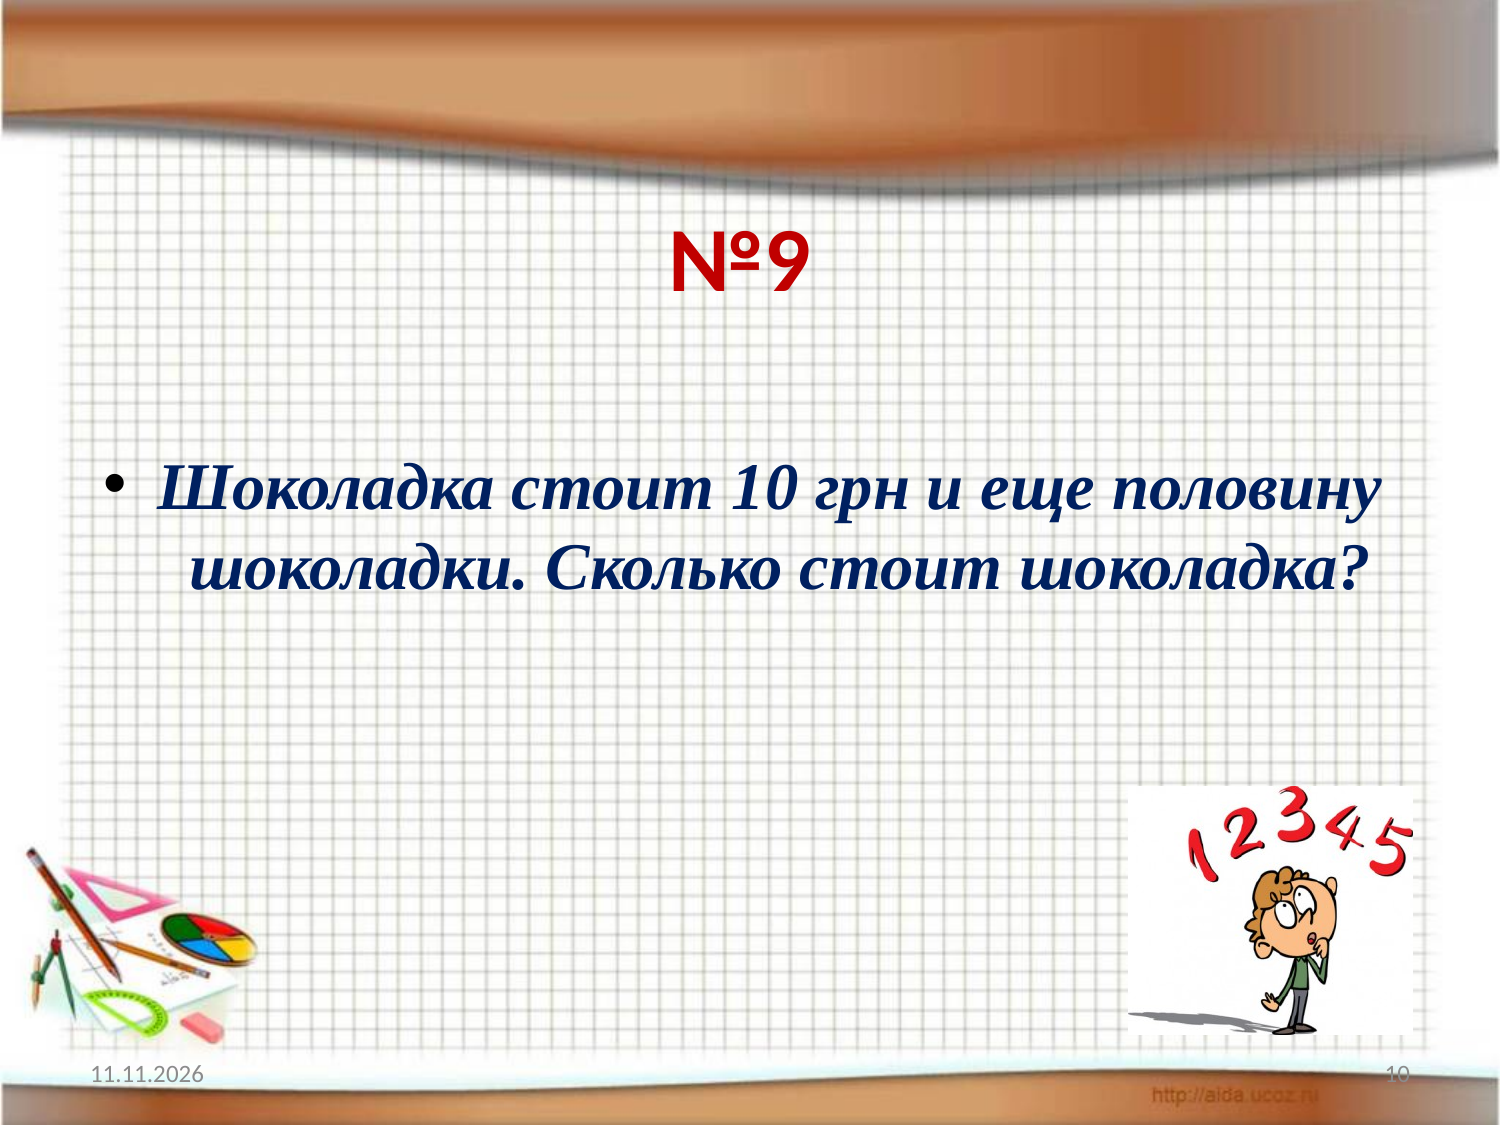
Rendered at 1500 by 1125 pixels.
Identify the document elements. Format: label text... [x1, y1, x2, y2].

picture [0, 0, 1500, 1125]
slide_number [75, 1042, 425, 1103]
text_box Шоколадка стоит 10 грн и еще половину шоколадки. Сколько стоит шоколадка? [88, 435, 1439, 784]
slide_number 10 [1074, 1042, 1425, 1103]
title №9 [64, 160, 1416, 349]
